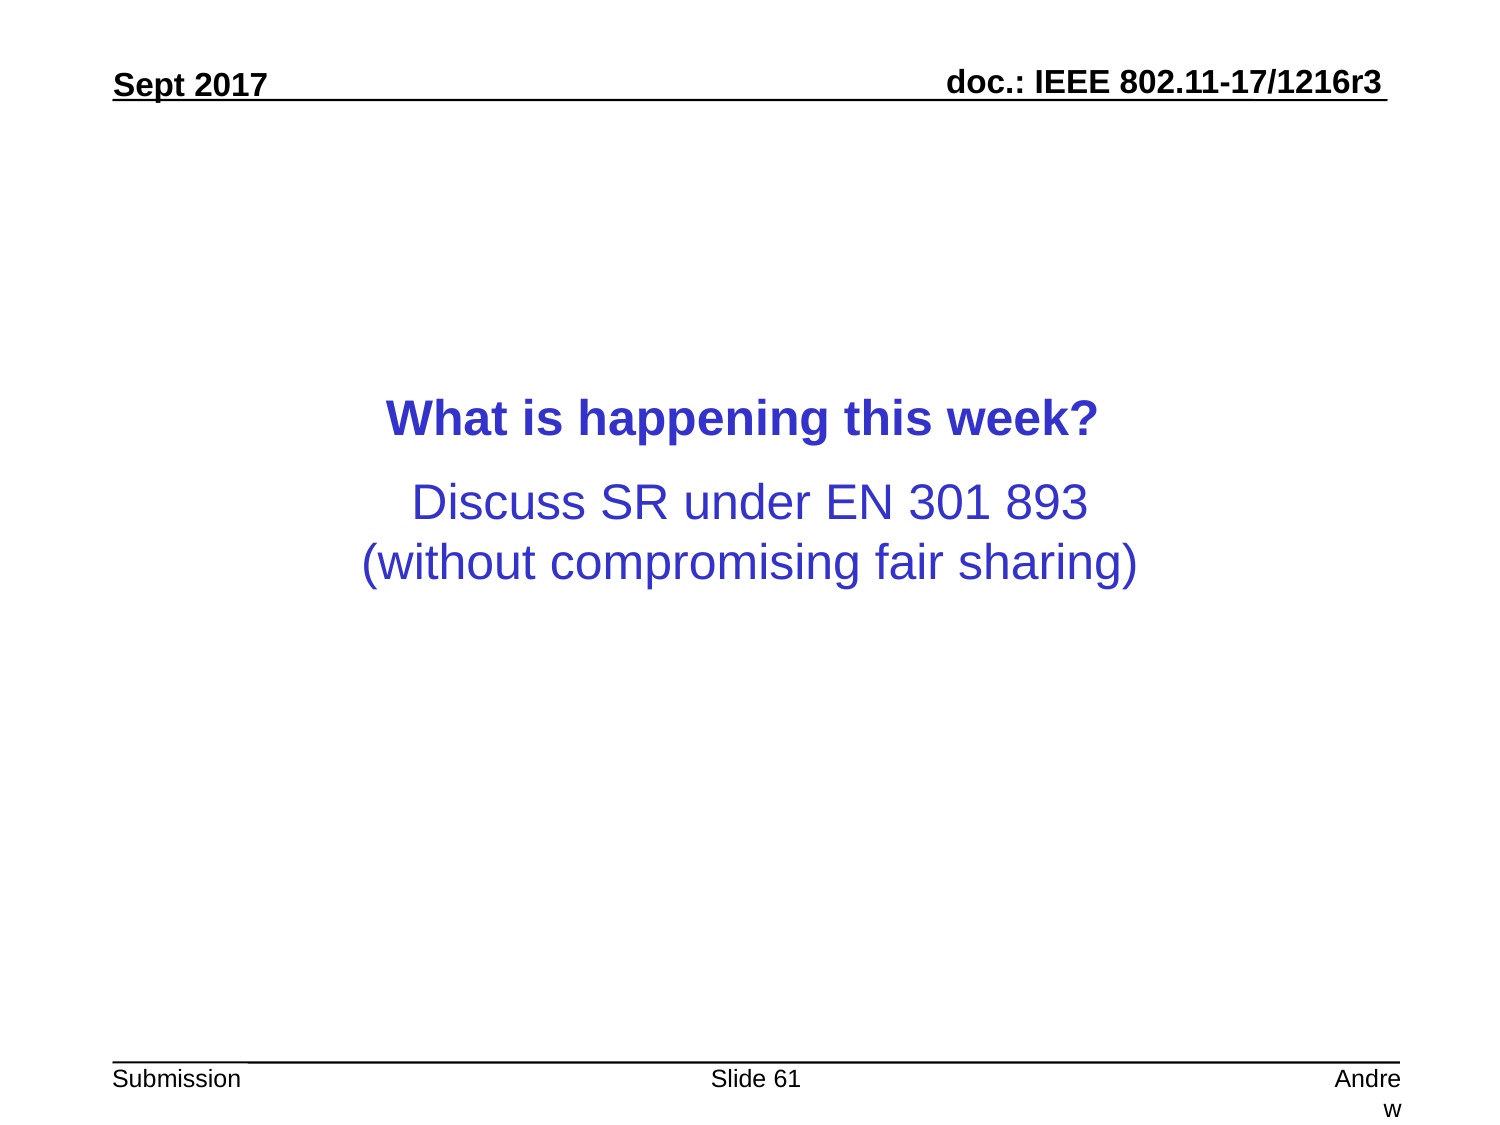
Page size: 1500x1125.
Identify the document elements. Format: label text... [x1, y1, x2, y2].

list What is happening this week? Discuss SR under EN 301 893 (without compromising fair sharing) [112, 324, 1388, 650]
footer Andrew Myles, Cisco [1320, 1061, 1402, 1093]
slide_number Slide 61 [709, 1061, 803, 1093]
